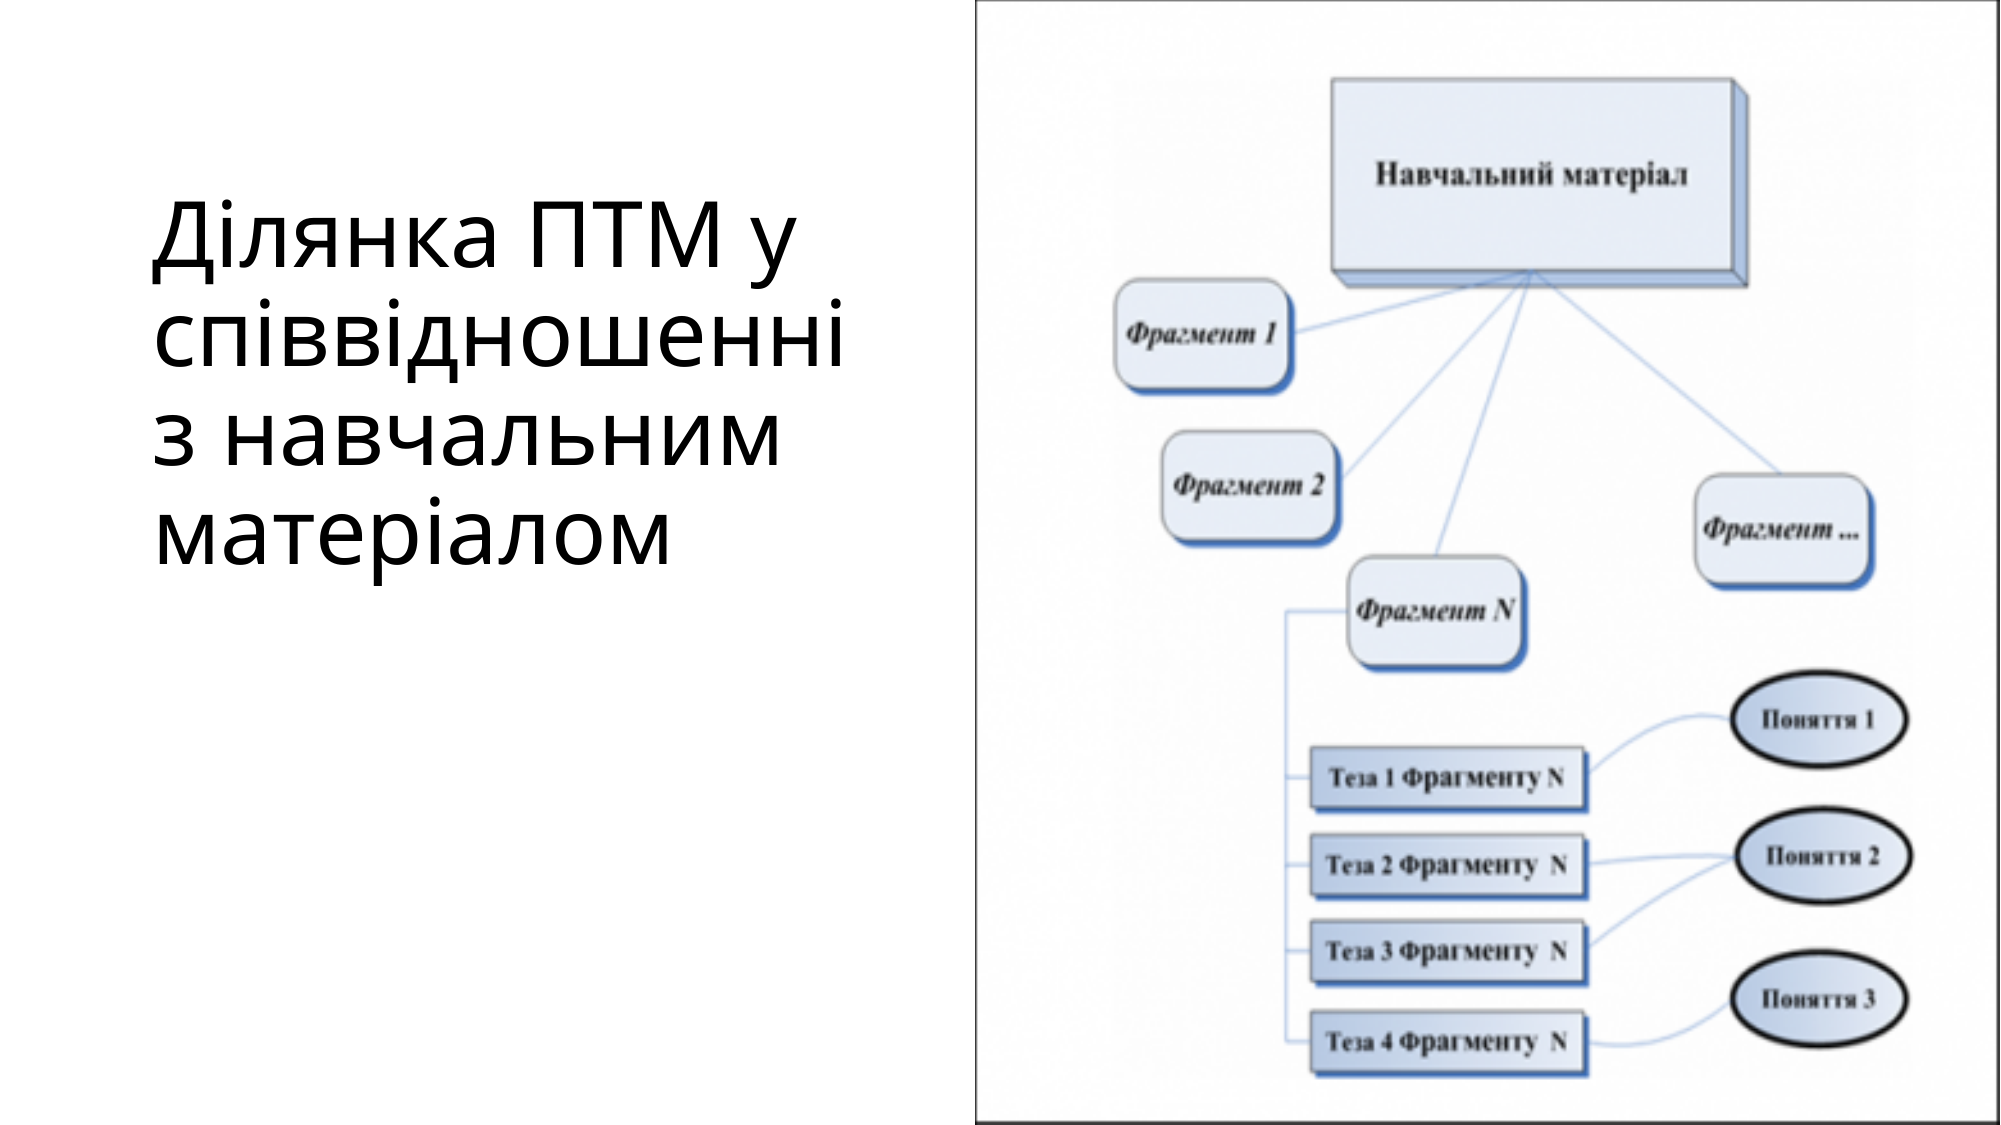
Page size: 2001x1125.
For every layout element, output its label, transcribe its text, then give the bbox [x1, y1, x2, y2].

title Ділянка ПТМ у співвідношенні з навчальним матеріалом [137, 59, 930, 713]
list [974, 0, 2000, 1125]
